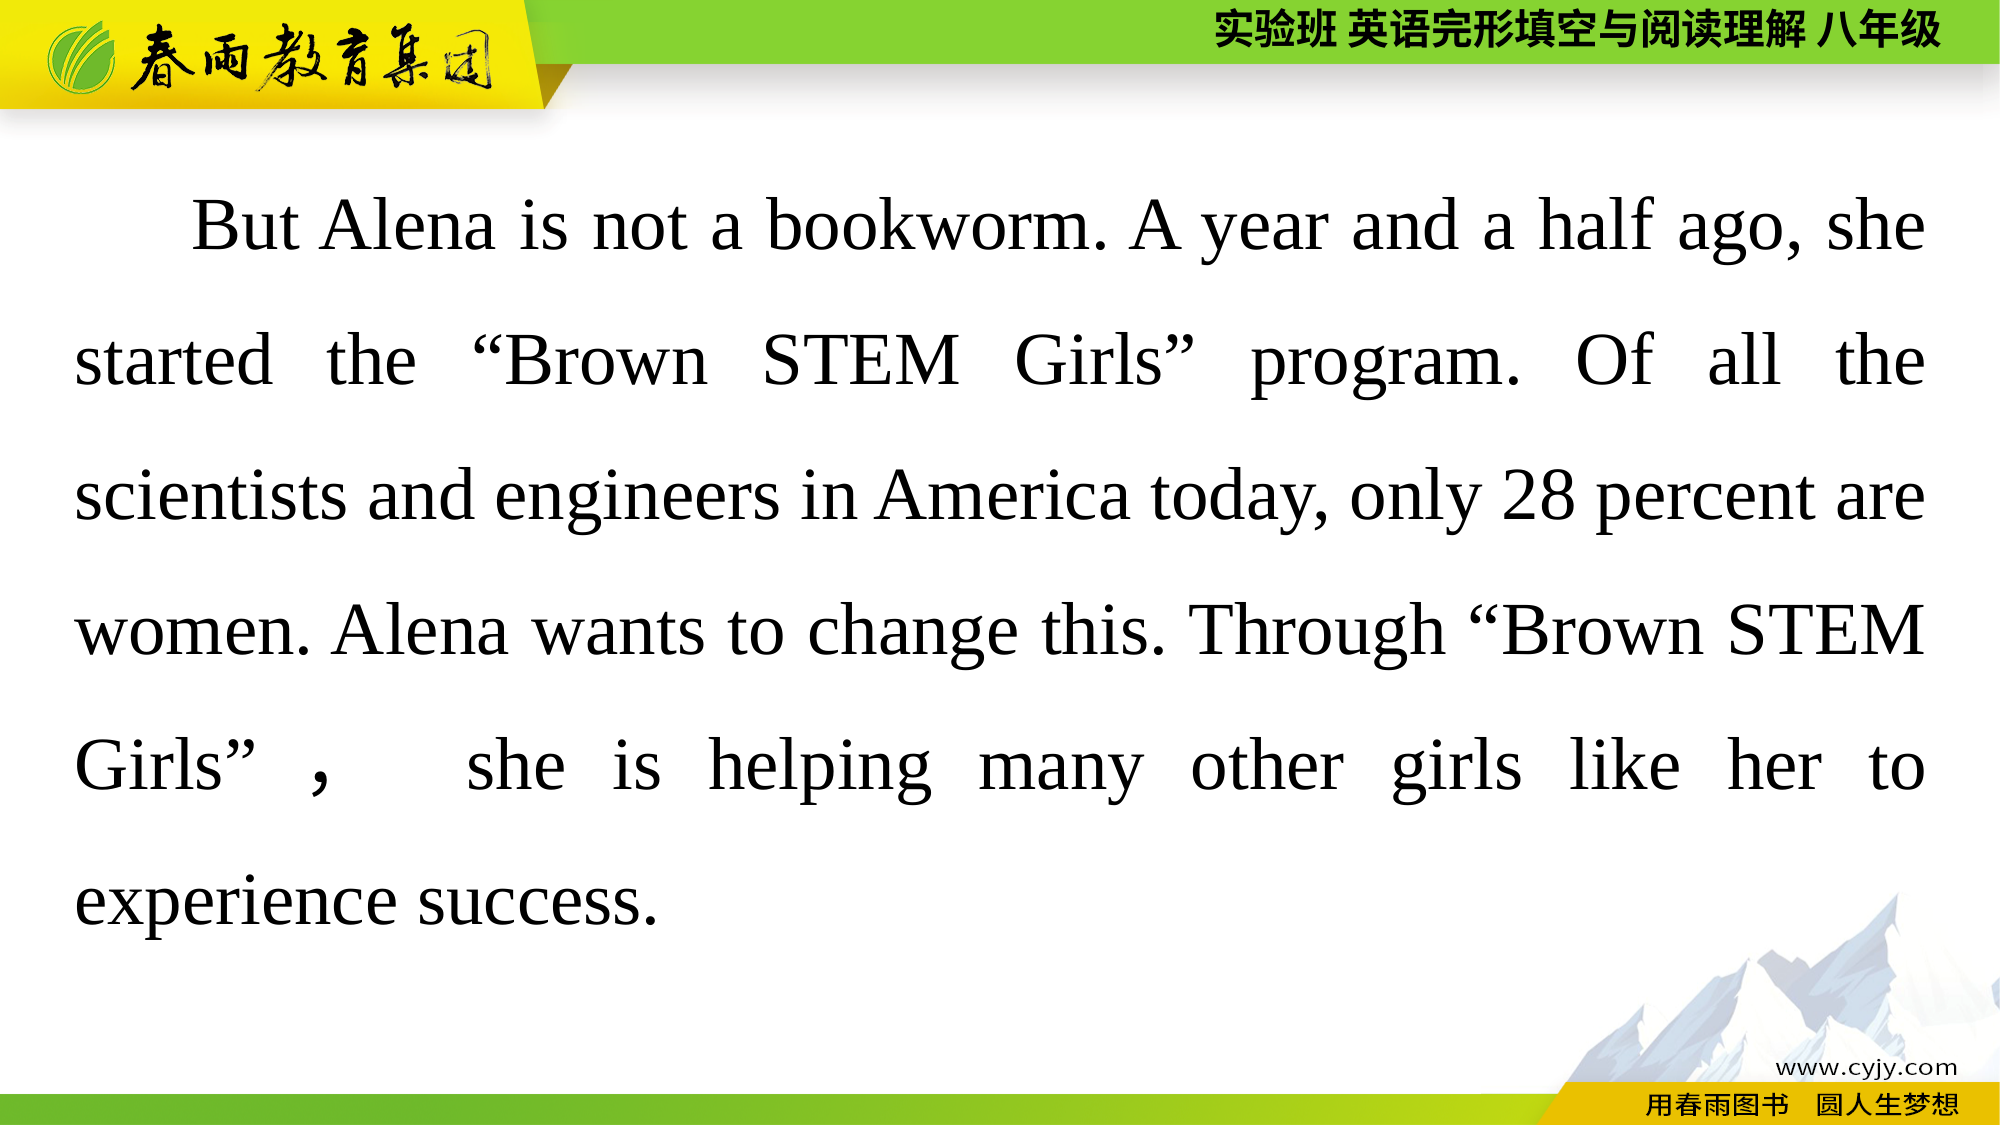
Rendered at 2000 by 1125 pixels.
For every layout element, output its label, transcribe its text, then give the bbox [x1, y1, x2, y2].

picture [0, 0, 2000, 1125]
list But Alena is not a bookworm. A year and a half ago, she started the “Brown STEM Girls” program. Of all the scientists and engineers in America today, only 28 percent are women. Alena wants to change this. Through “Brown STEM Girls”， she is helping many other girls like her to experience success. [59, 122, 1944, 956]
